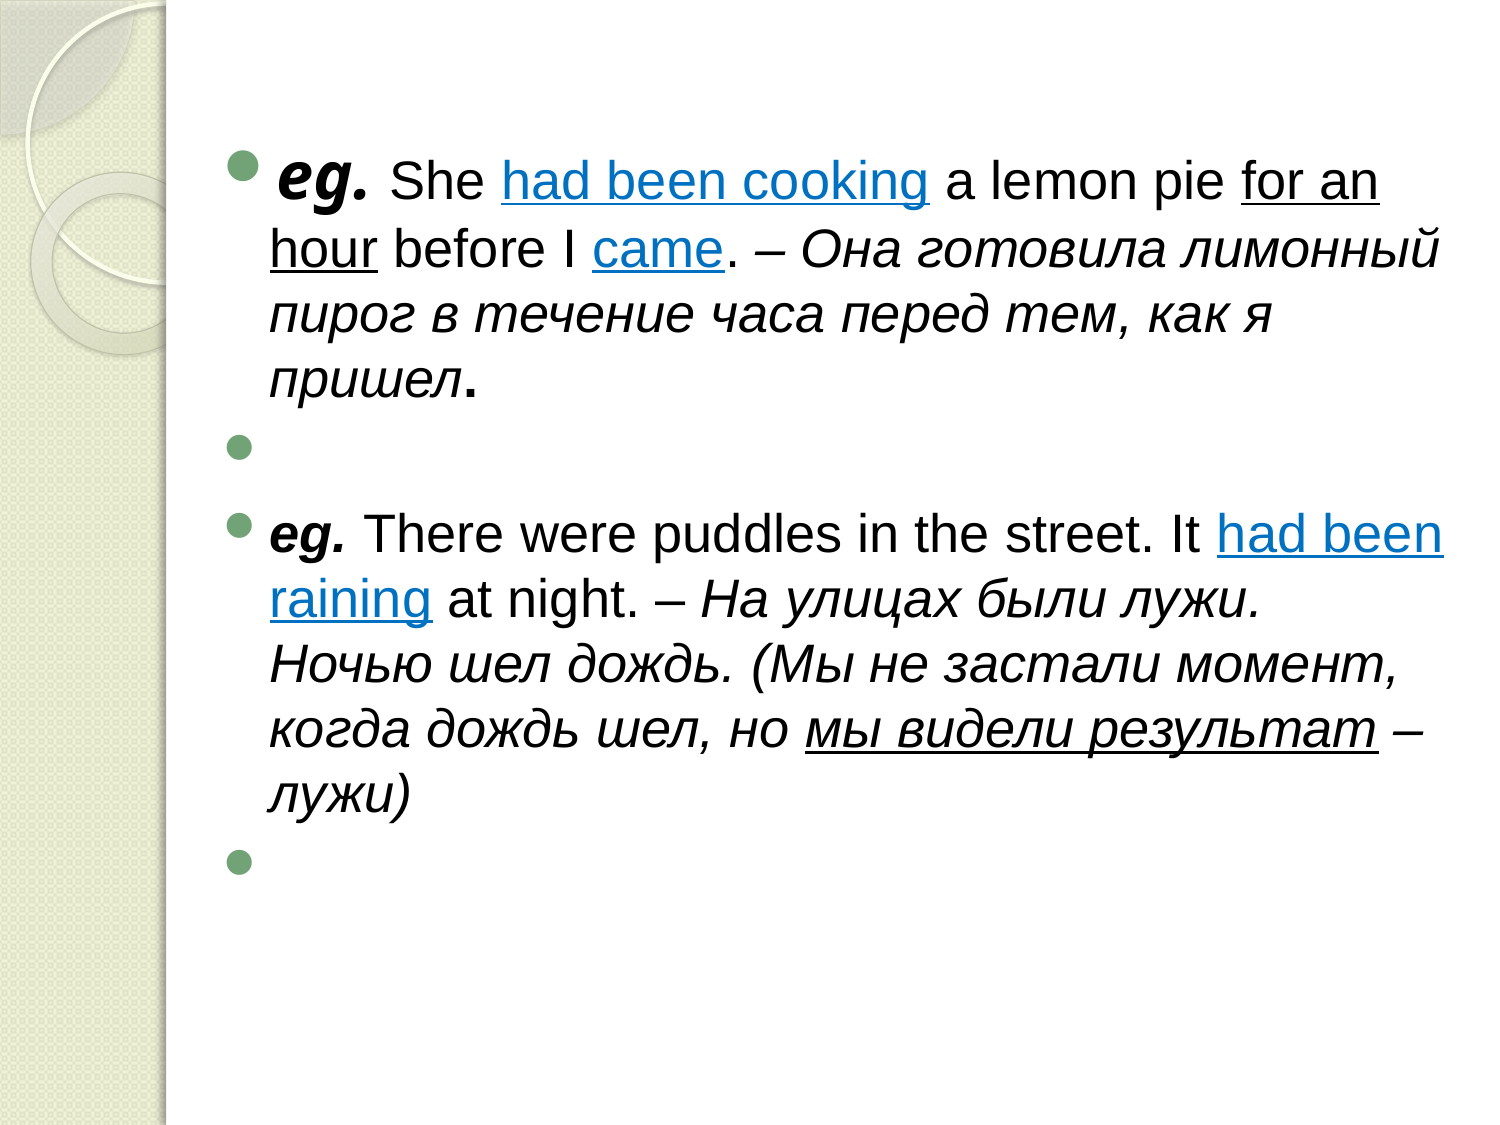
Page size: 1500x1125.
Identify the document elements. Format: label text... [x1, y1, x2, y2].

list eg. She had been cooking a lemon pie for an hour before I came. – Она готовила лимонный пирог в течение часа перед тем, как я пришел. eg. There were puddles in the street. It had been raining at night. – На улицах были лужи. Ночью шел дождь. (Мы не застали момент, когда дождь шел, но мы видели результат – лужи) [194, 125, 1466, 1025]
